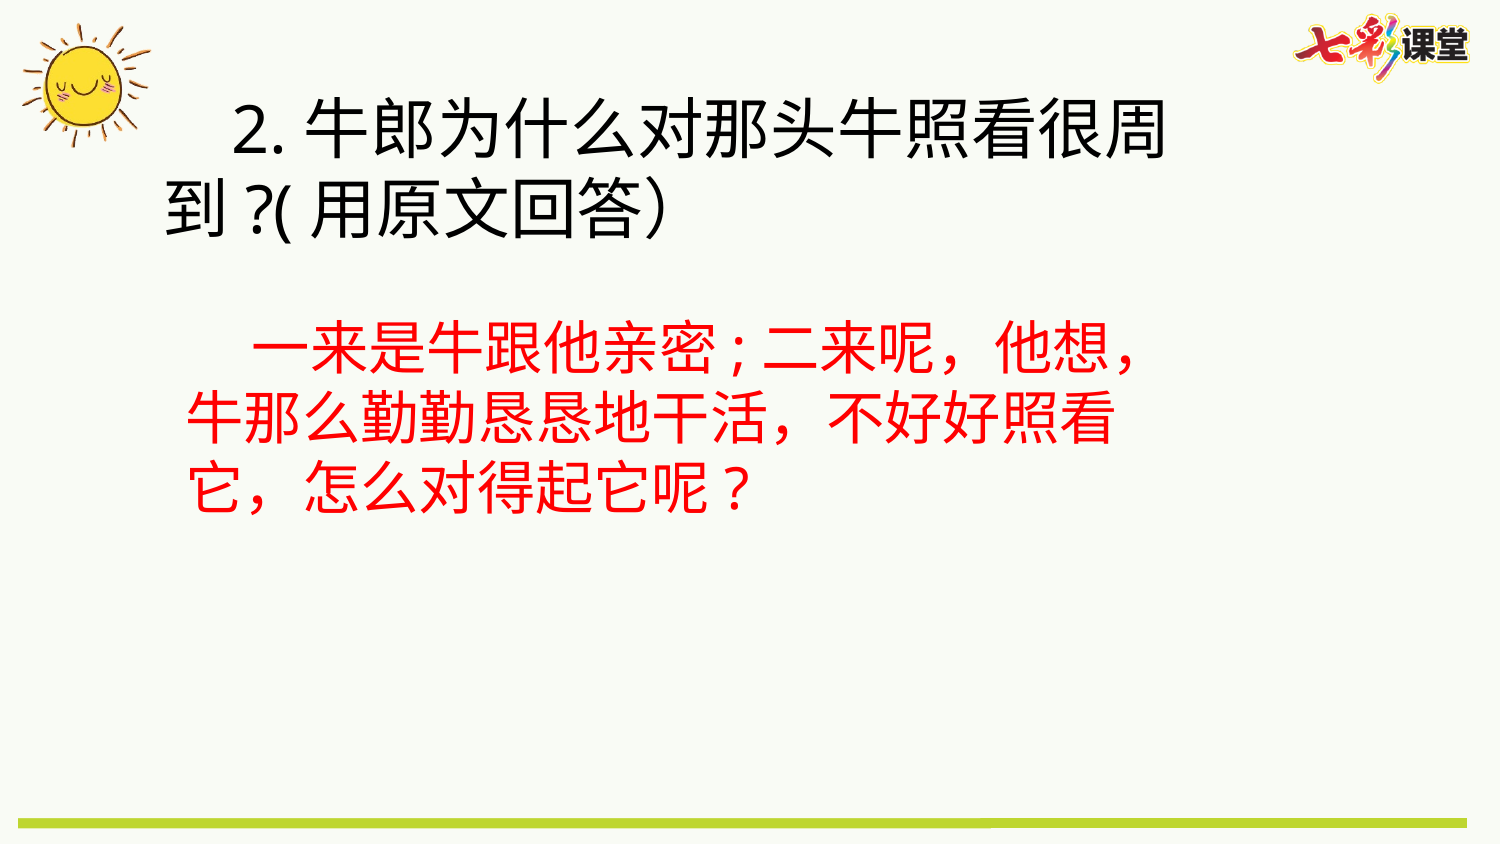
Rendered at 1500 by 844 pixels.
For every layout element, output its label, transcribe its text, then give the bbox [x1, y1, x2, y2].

text_box 一来是牛跟他亲密;二来呢，他想，牛那么勤勤恳恳地干活，不好好照看它，怎么对得起它呢? [171, 303, 1223, 529]
picture [18, 771, 1467, 844]
text_box 2.牛郎为什么对那头牛照看很周到?(用原文回答） [147, 79, 1270, 254]
picture [0, 0, 173, 172]
picture [1291, 9, 1472, 87]
